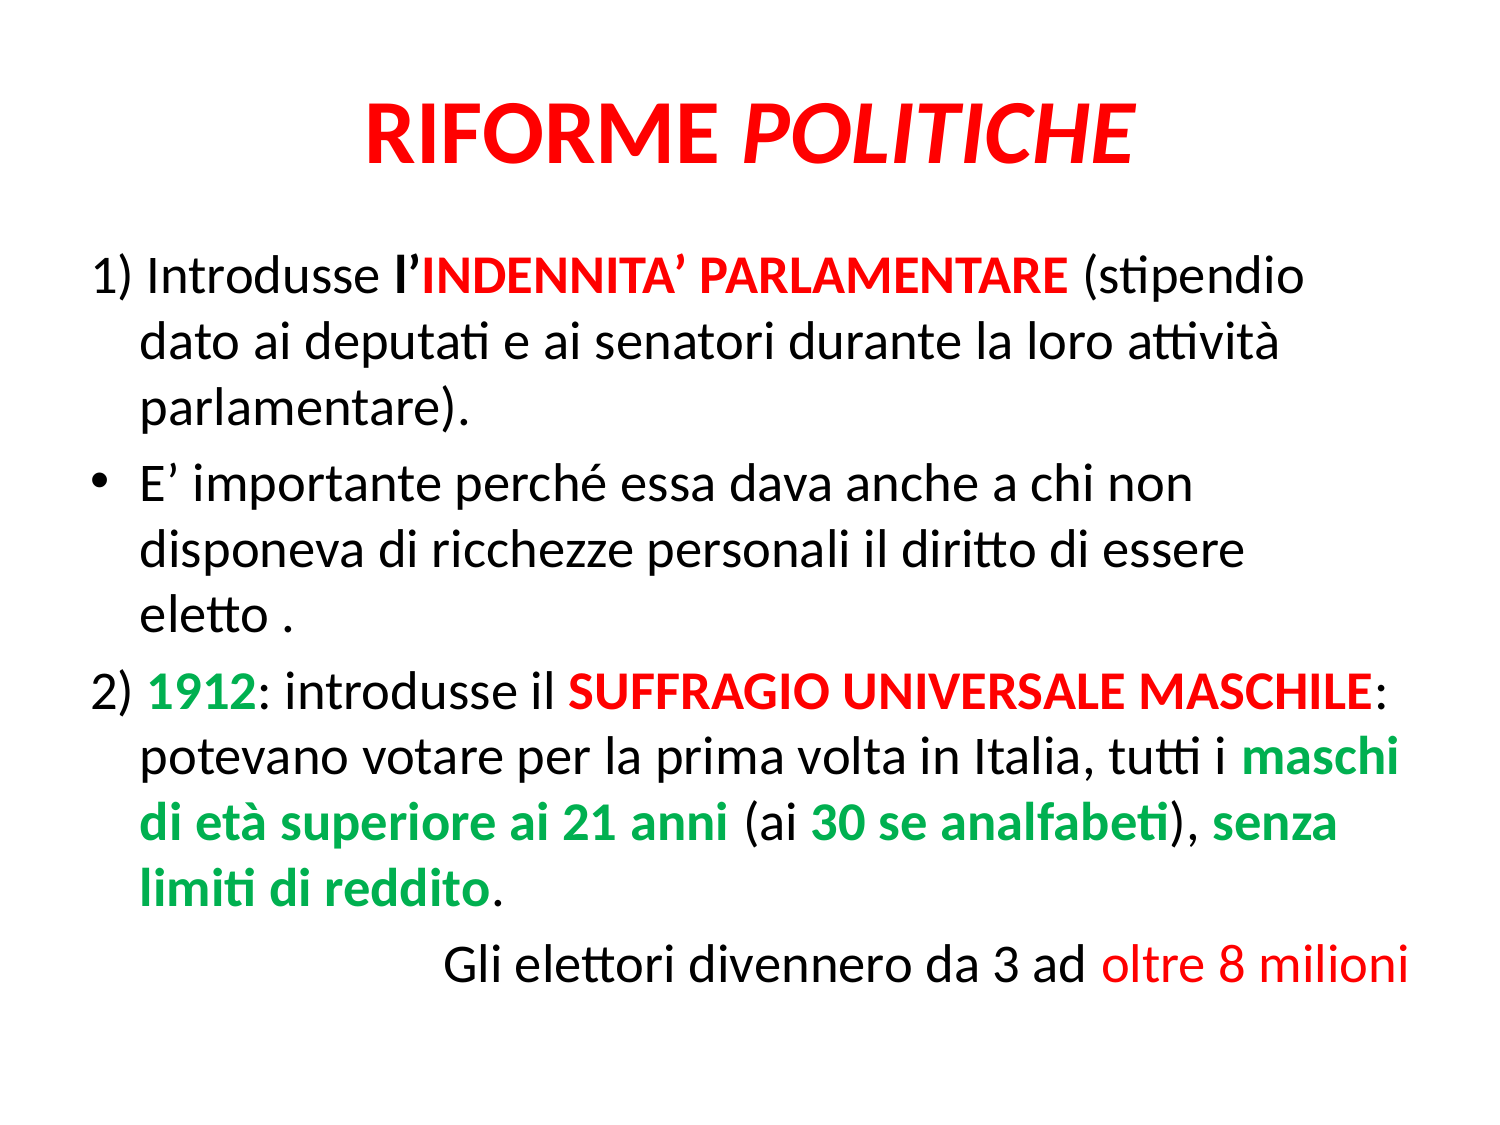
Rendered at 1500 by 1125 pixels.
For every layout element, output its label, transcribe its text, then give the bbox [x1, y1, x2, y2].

list 1) Introdusse l’INDENNITA’ PARLAMENTARE (stipendio dato ai deputati e ai senatori durante la loro attività parlamentare). E’ importante perché essa dava anche a chi non disponeva di ricchezze personali il diritto di essere eletto . 2) 1912: introdusse il SUFFRAGIO UNIVERSALE MASCHILE: potevano votare per la prima volta in Italia, tutti i maschi di età superiore ai 21 anni (ai 30 se analfabeti), senza limiti di reddito. Gli elettori divennero da 3 ad oltre 8 milioni [75, 231, 1425, 1005]
title RIFORME POLITICHE [75, 45, 1425, 209]
